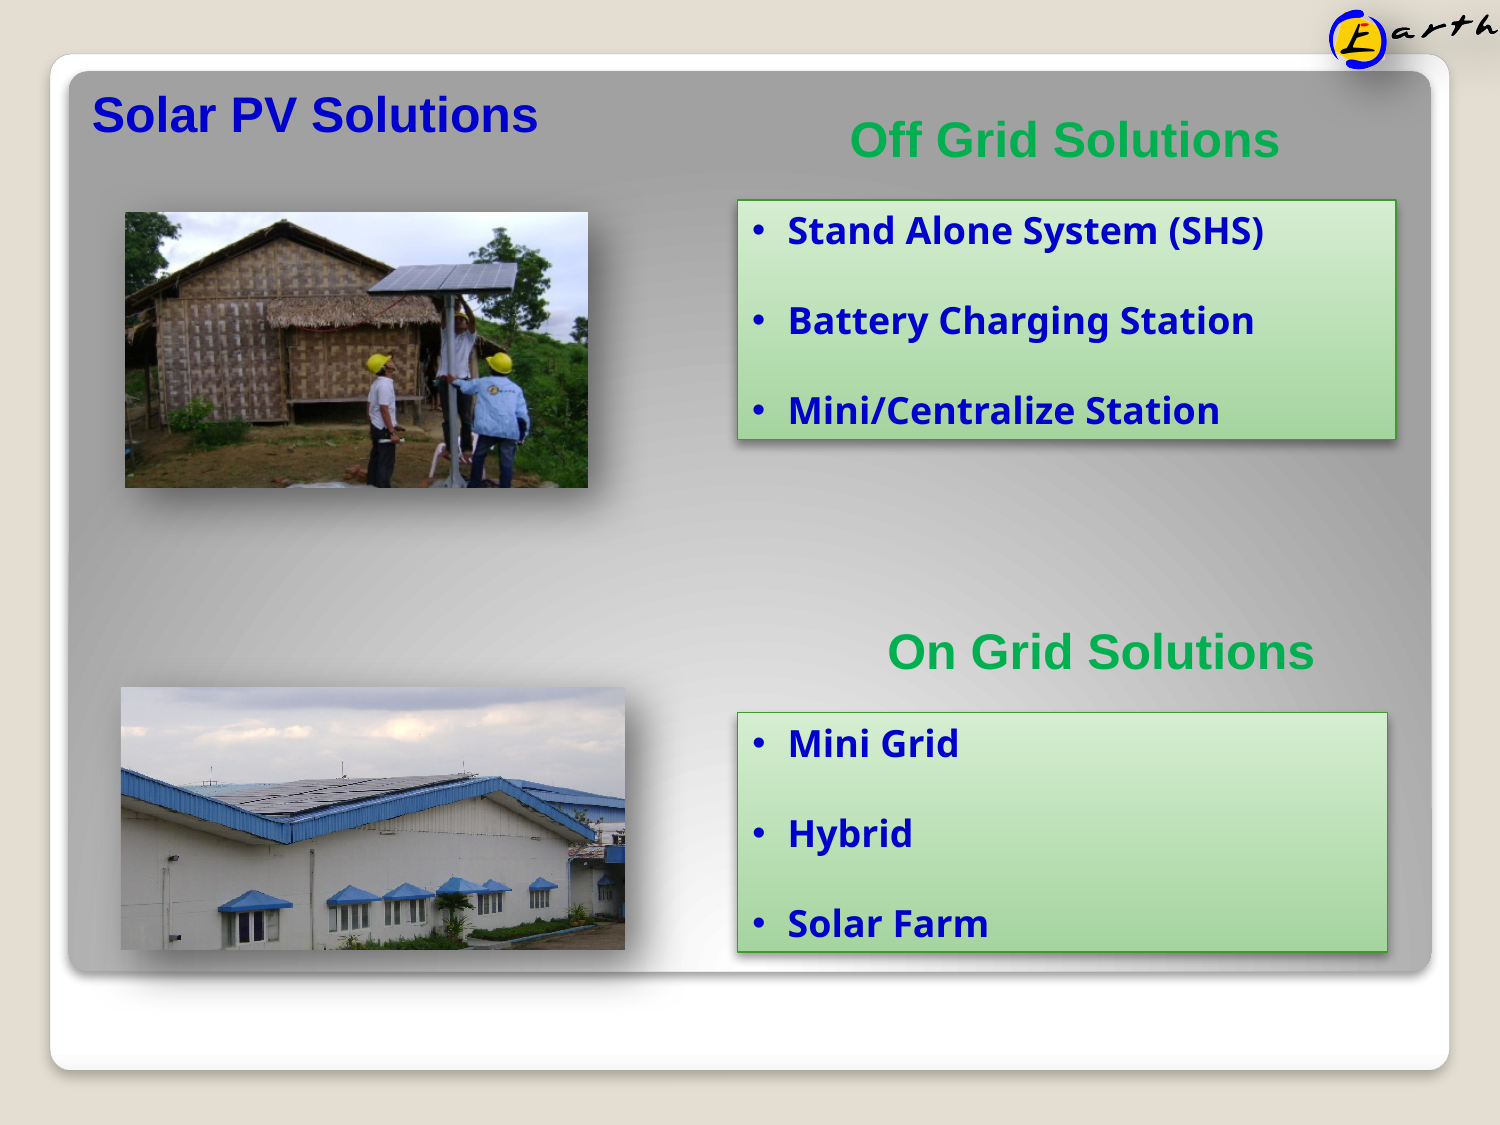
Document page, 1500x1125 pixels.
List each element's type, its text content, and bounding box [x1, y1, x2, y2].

text_box Solar PV Solutions [77, 74, 555, 150]
text_box Stand Alone System (SHS) Battery Charging Station Mini/Centralize Station [737, 199, 1397, 440]
text_box On Grid Solutions [858, 612, 1331, 688]
text_box Off Grid Solutions [834, 99, 1310, 175]
text_box Mini Grid Hybrid Solar Farm [737, 712, 1388, 953]
picture [124, 212, 588, 488]
picture [1324, 0, 1500, 85]
picture [120, 687, 626, 951]
